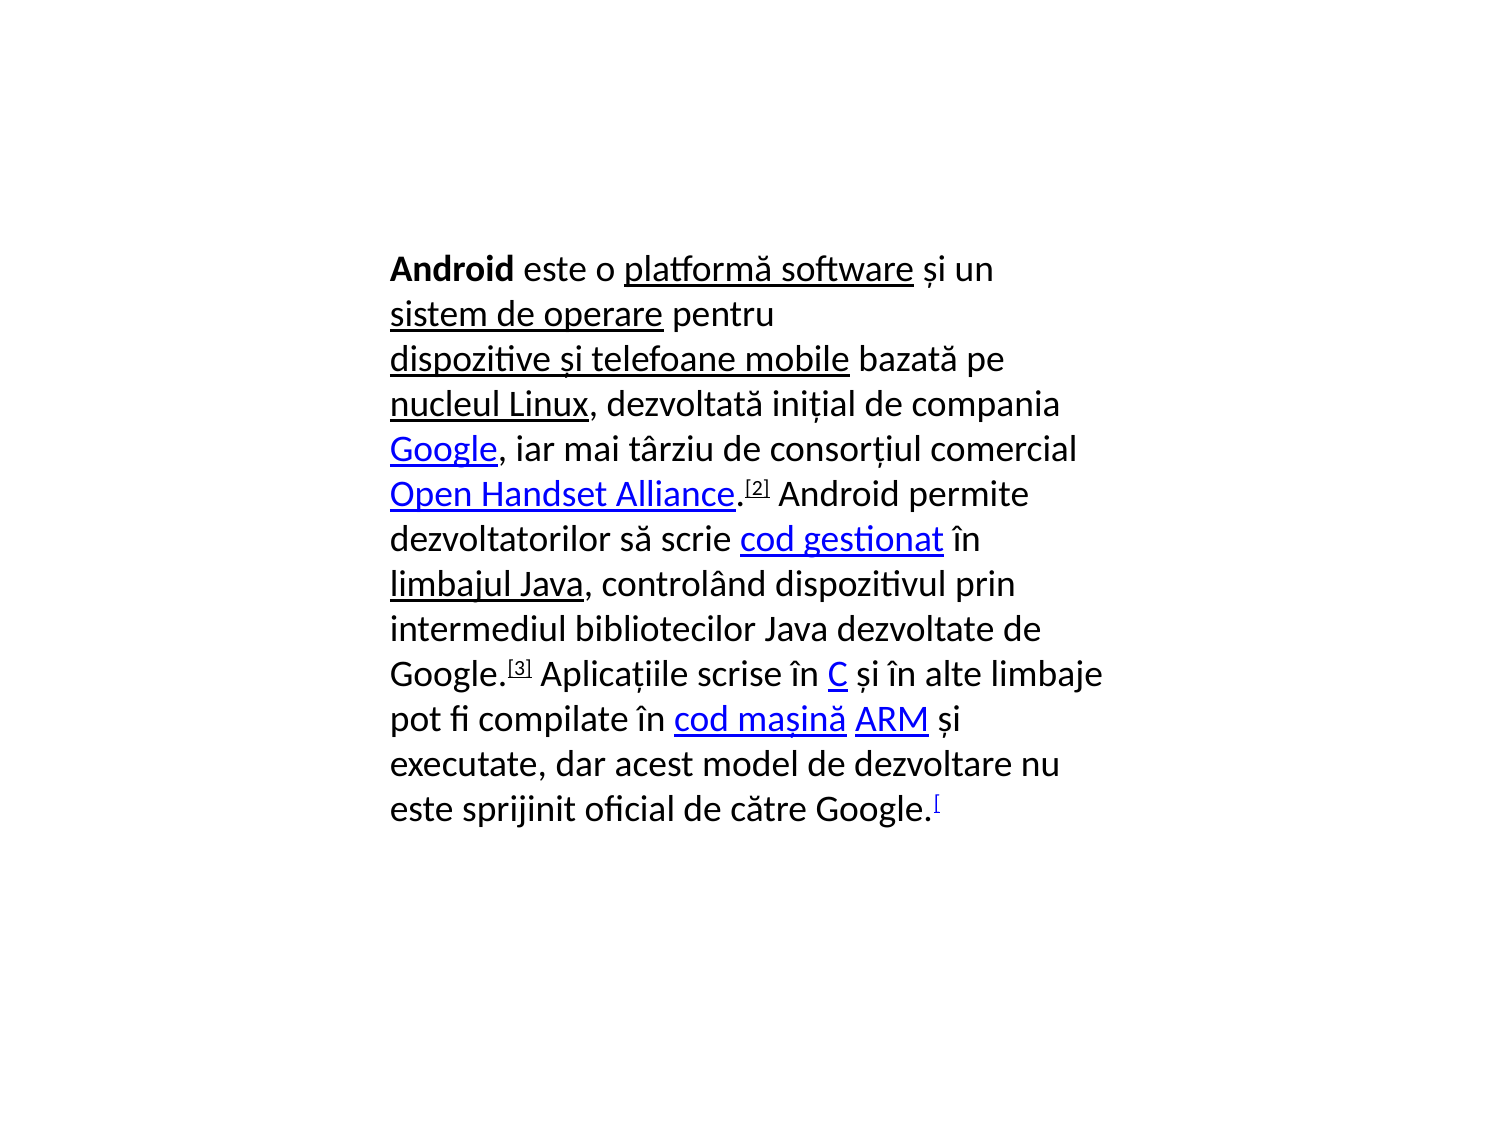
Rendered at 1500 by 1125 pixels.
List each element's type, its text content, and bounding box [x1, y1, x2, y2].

text_box Android este o platformă software și un sistem de operare pentru dispozitive și telefoane mobile bazată pe nucleul Linux, dezvoltată inițial de compania Google, iar mai târziu de consorțiul comercial Open Handset Alliance.[2] Android permite dezvoltatorilor să scrie cod gestionat în limbajul Java, controlând dispozitivul prin intermediul bibliotecilor Java dezvoltate de Google.[3] Aplicațiile scrise în C și în alte limbaje pot fi compilate în cod mașină ARM și executate, dar acest model de dezvoltare nu este sprijinit oficial de către Google.[ [374, 236, 1125, 837]
